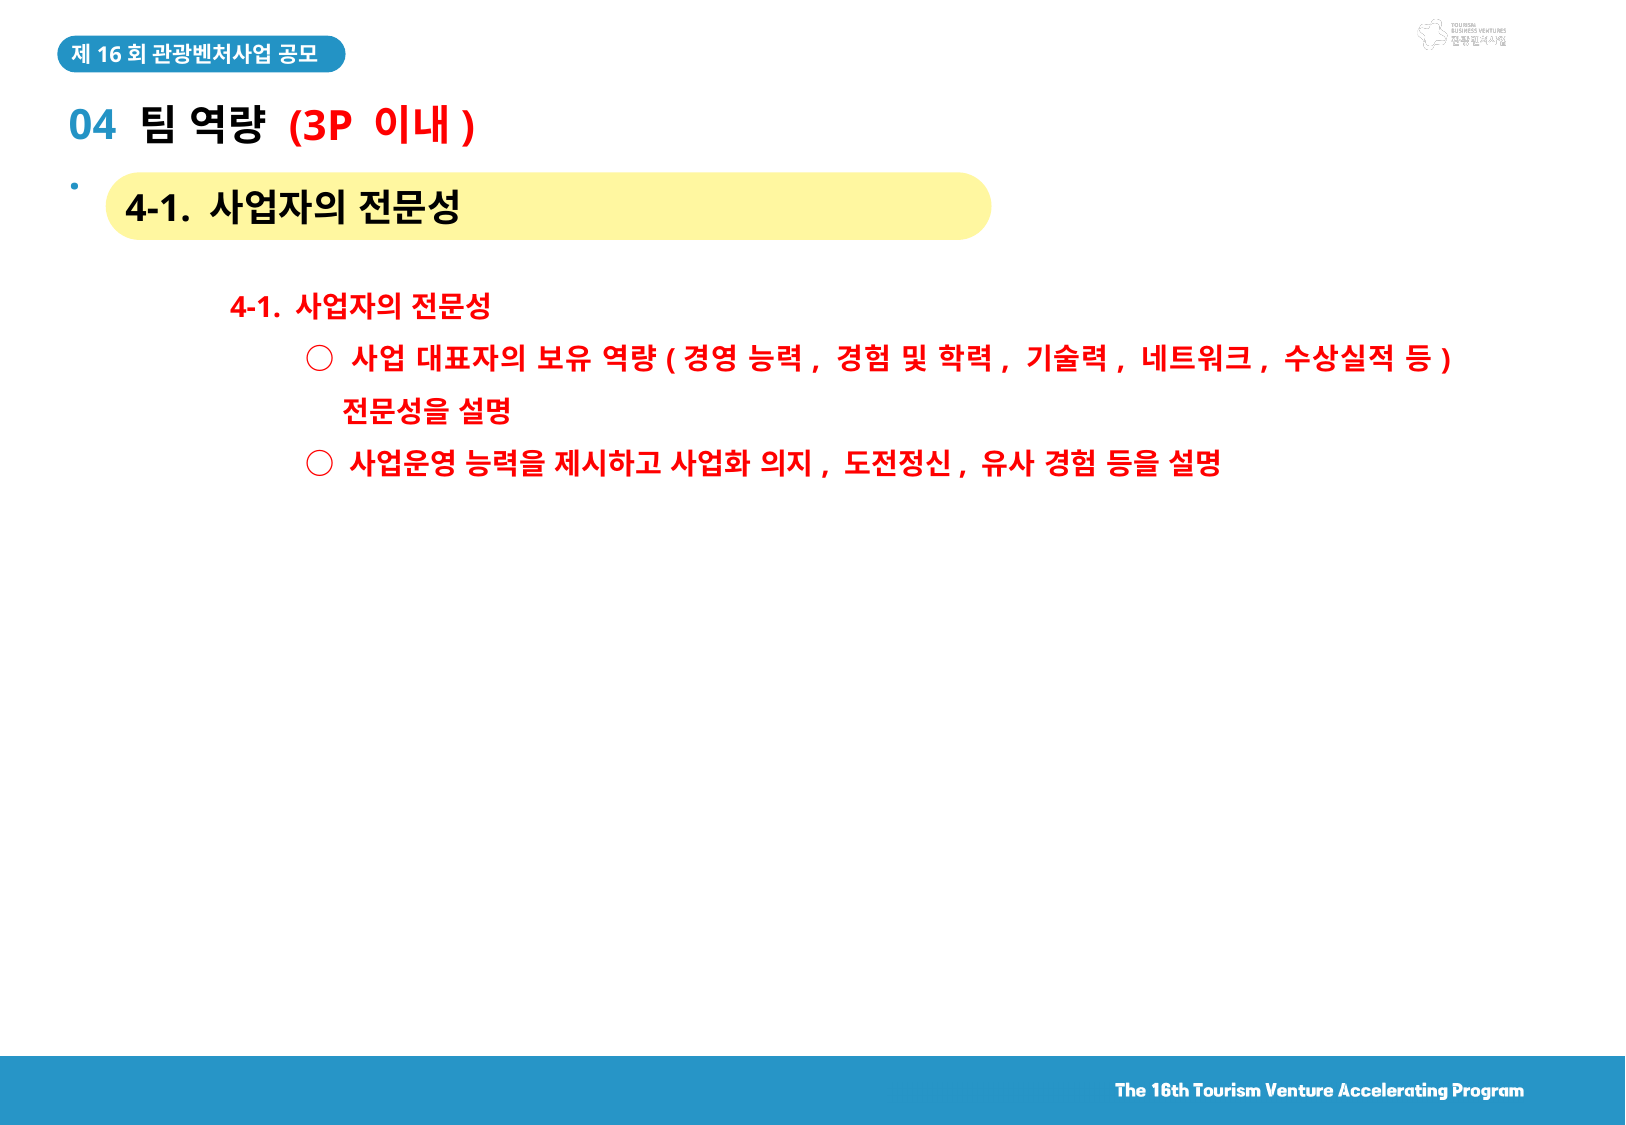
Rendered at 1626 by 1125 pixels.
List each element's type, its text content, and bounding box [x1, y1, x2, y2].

text_box 4-1. 사업자의 전문성 [104, 171, 993, 241]
picture [887, 1082, 1524, 1103]
text_box 제16회 관광벤처사업 공모 [56, 34, 347, 74]
text_box 팀 역량 (3P 이내) [139, 98, 784, 149]
text_box 4-1. 사업자의 전문성 ○ 사업 대표자의 보유 역량(경영 능력, 경험 및 학력, 기술력, 네트워크, 수상실적 등) 전문성을 설명 ○ 사업운영 능력을 제시하고 사업화 의지, 도전정신, 유사 경험 등을 설명 [215, 263, 1466, 541]
text_box 04. [68, 98, 122, 199]
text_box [1417, 19, 1506, 50]
